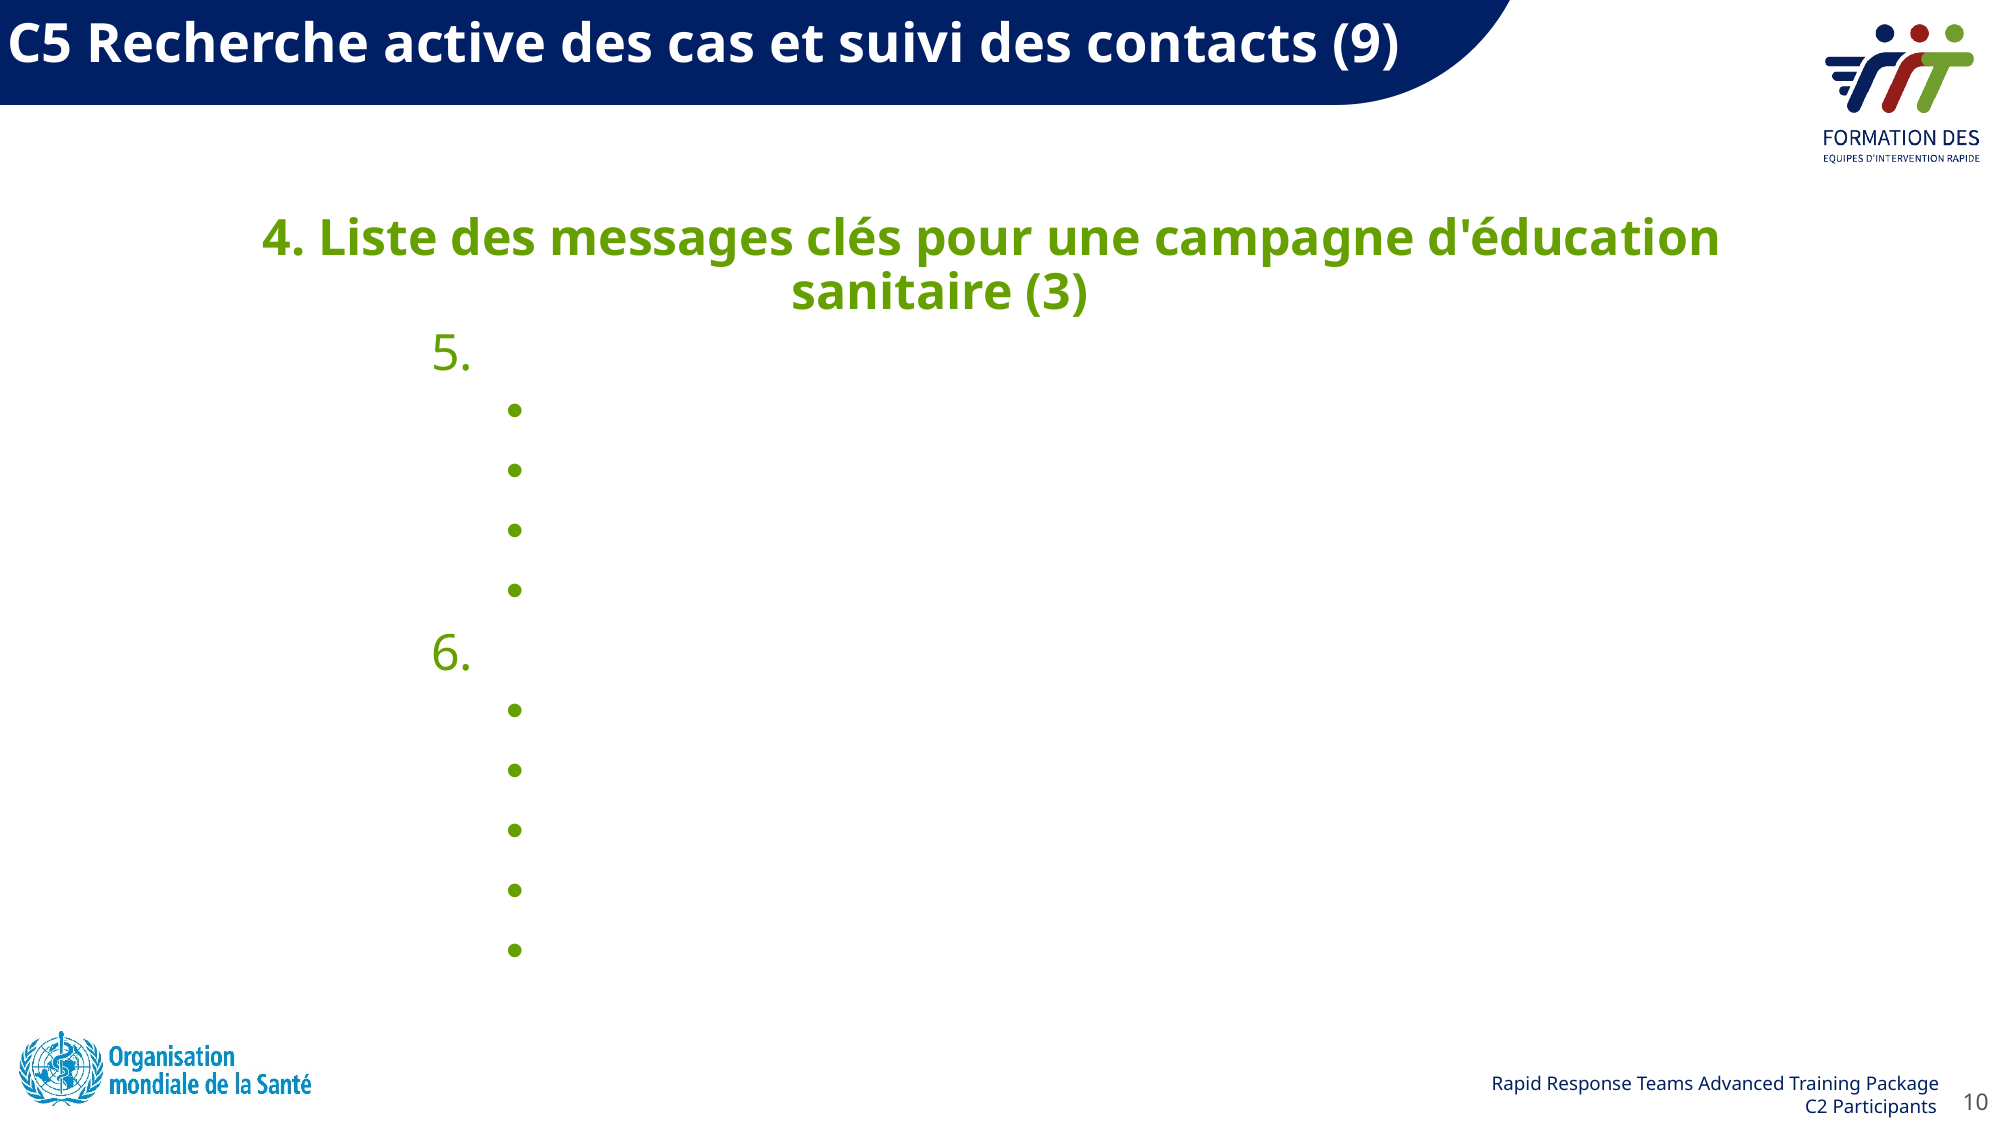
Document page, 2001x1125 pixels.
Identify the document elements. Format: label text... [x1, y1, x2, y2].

list 4. Liste des messages clés pour une campagne d'éducation sanitaire (3) [140, 204, 1740, 338]
picture [1823, 23, 1980, 164]
text_box C5 Recherche active des cas et suivi des contacts (9) [0, 0, 1521, 94]
text_box [423, 338, 1605, 988]
picture [0, 0, 1533, 105]
picture [19, 1031, 311, 1106]
